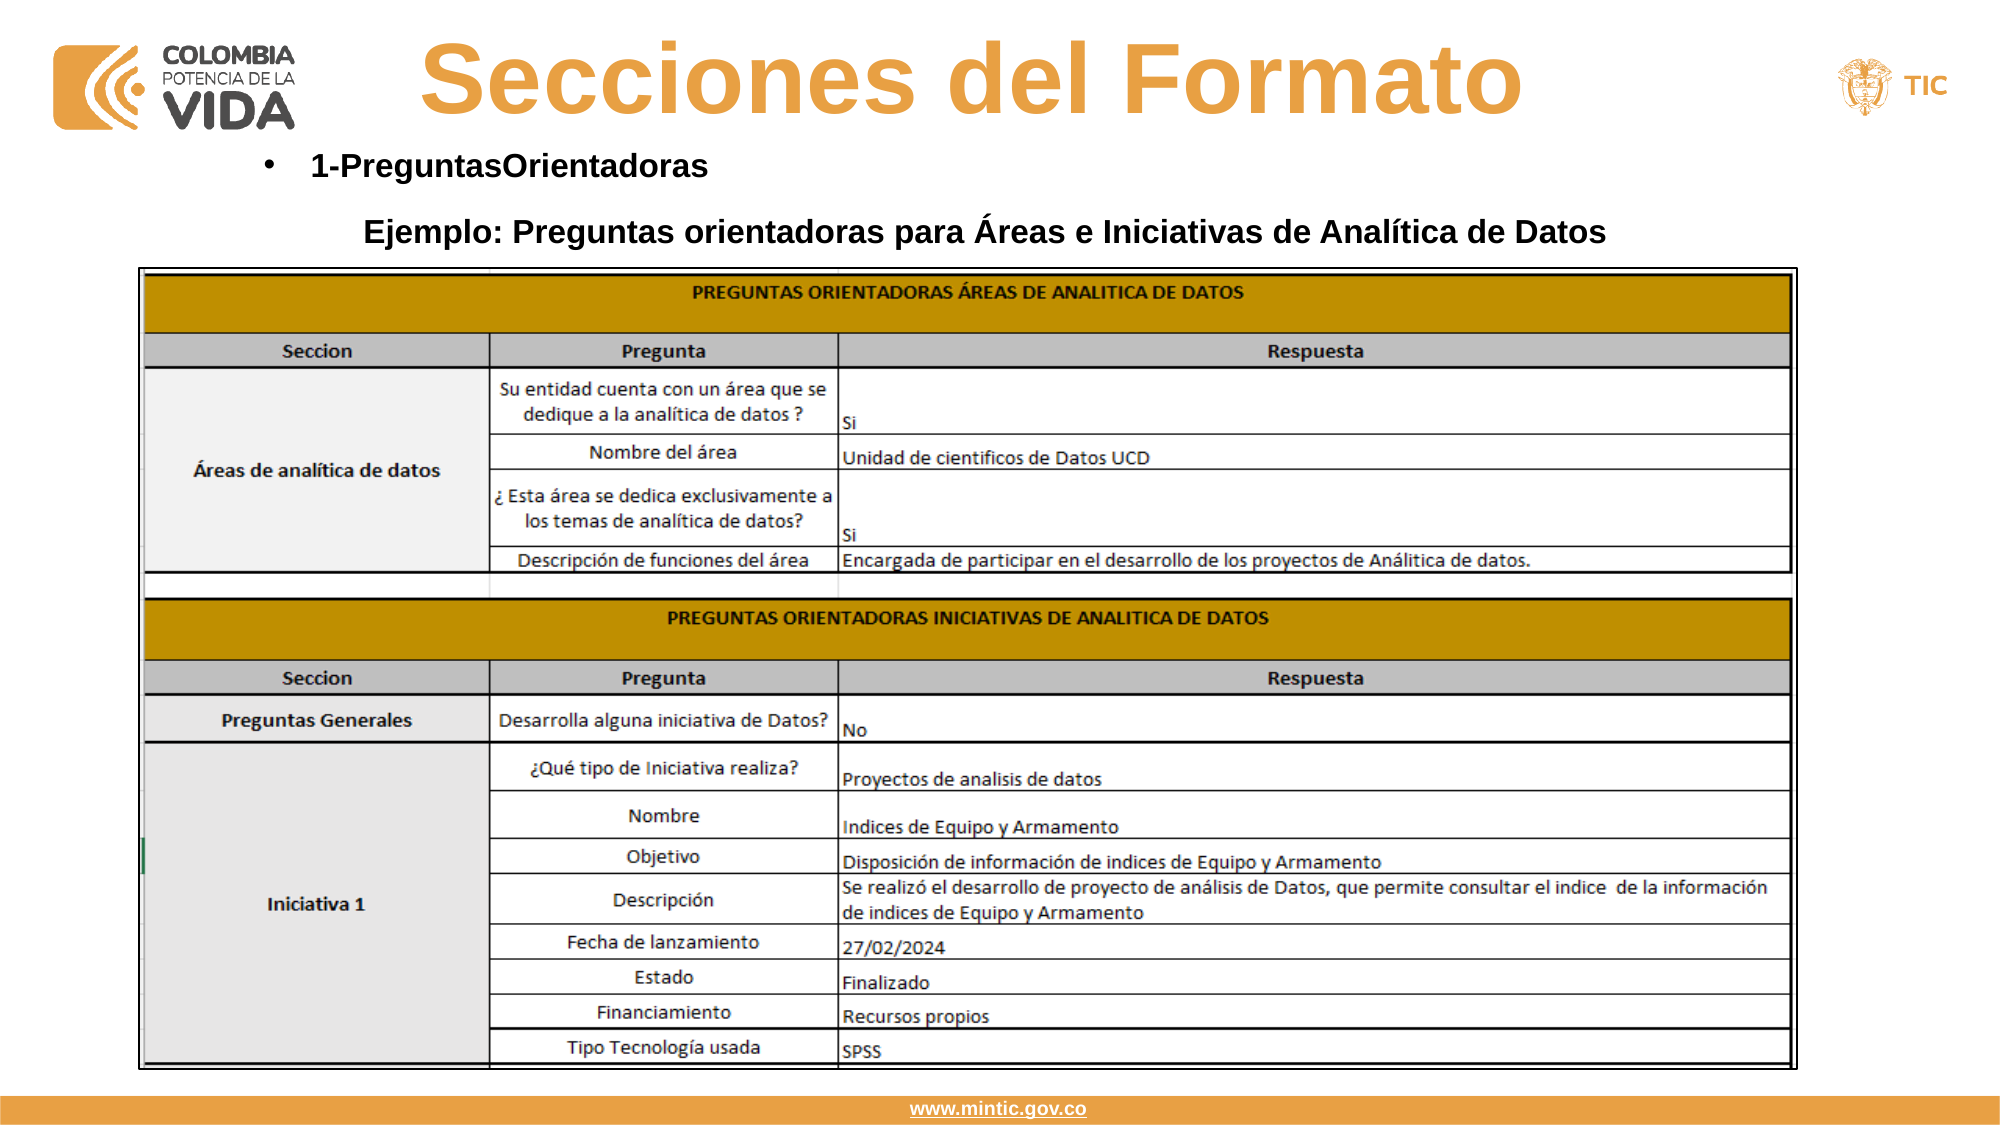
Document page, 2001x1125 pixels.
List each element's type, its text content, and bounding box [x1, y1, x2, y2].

text_box Ejemplo: Preguntas orientadoras para Áreas e Iniciativas de Analítica de Datos [273, 202, 1763, 258]
text_box www.mintic.gov.co [908, 1094, 1092, 1120]
text_box 1-PreguntasOrientadoras [248, 137, 1256, 192]
picture [0, 0, 2001, 1125]
text_box Secciones del Formato [405, 6, 1967, 141]
